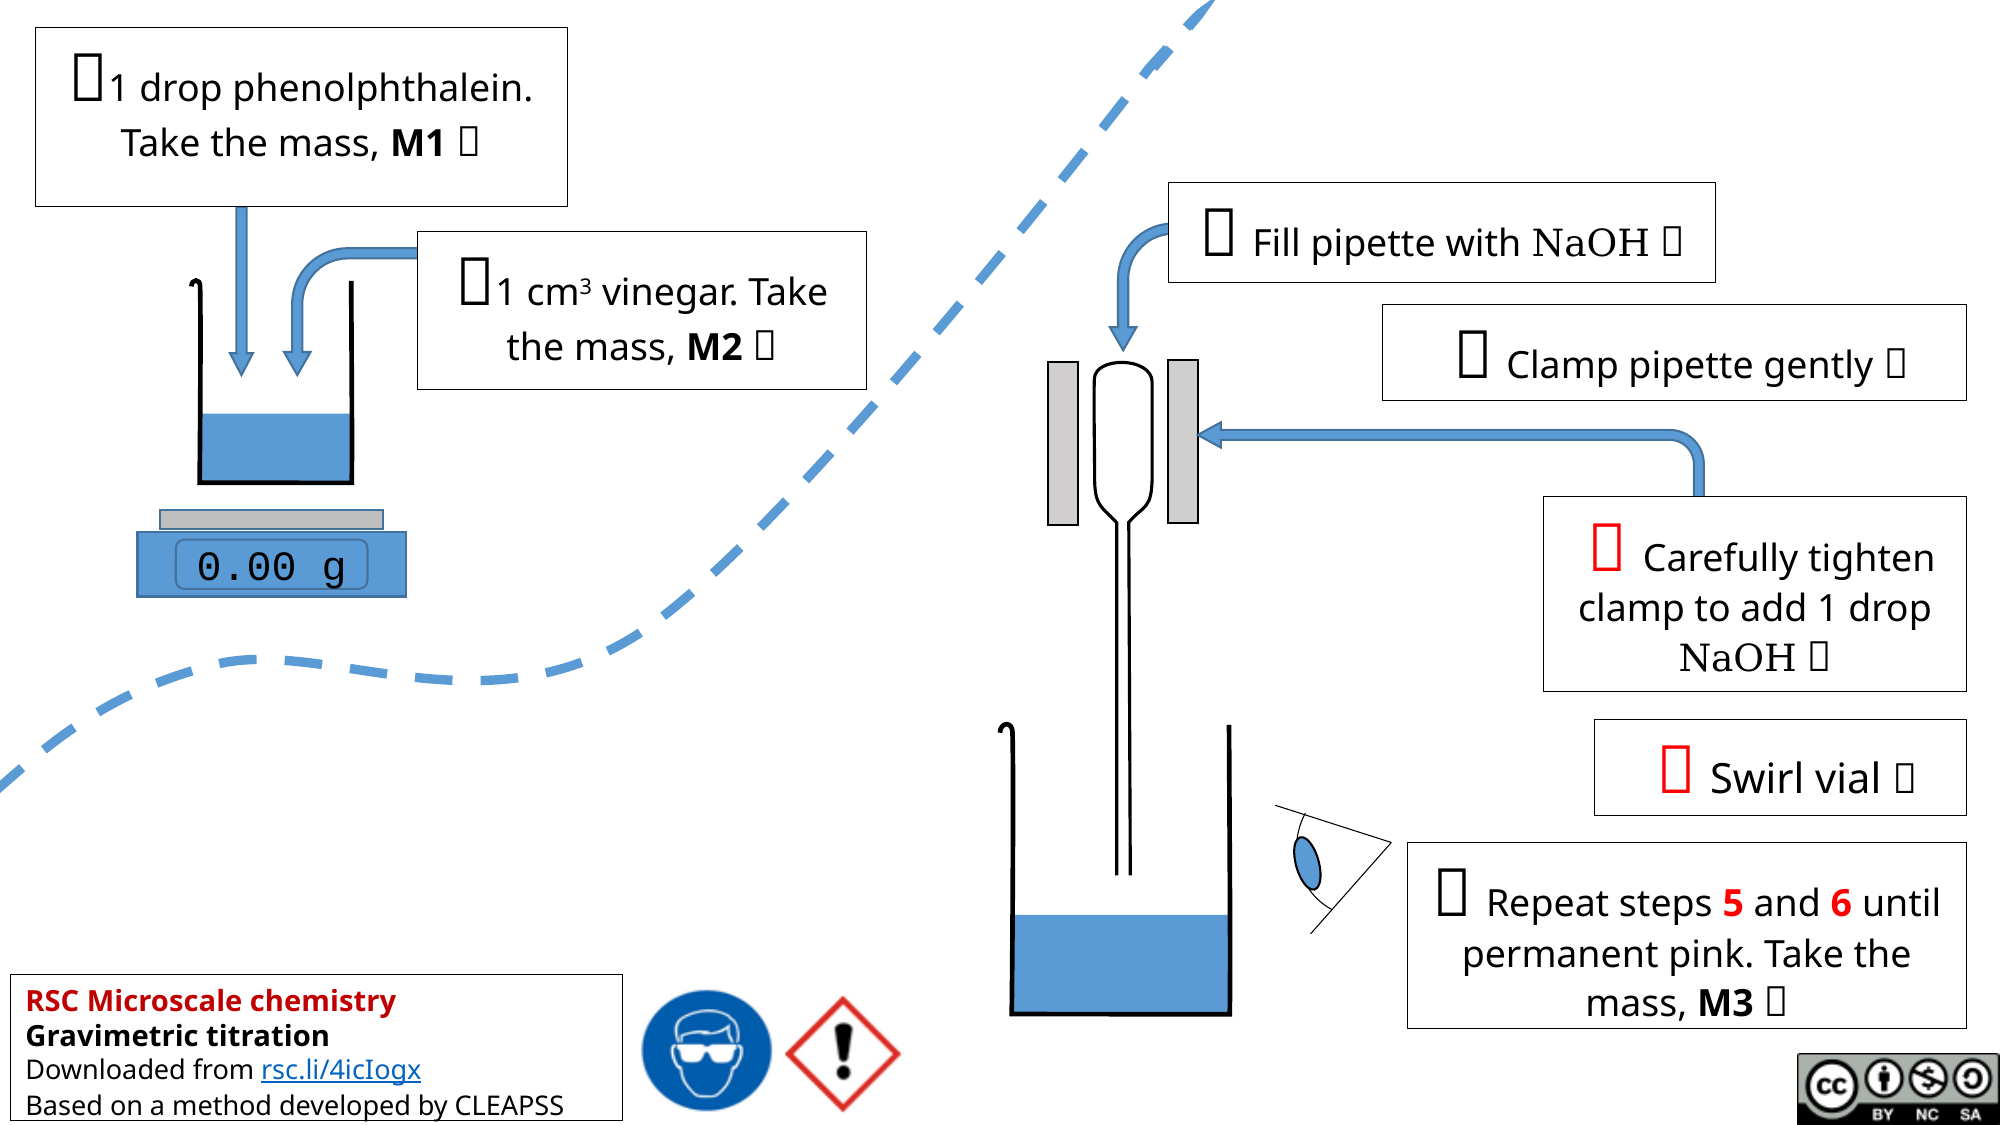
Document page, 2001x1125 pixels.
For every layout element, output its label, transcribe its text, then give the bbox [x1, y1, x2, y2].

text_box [1289, 773, 1436, 920]
text_box [1093, 361, 1154, 724]
picture [638, 987, 776, 1115]
text_box [296, 247, 417, 280]
text_box 1 cm3 vinegar. Take the mass, M2  [417, 231, 867, 390]
text_box [1108, 222, 1168, 353]
text_box  Repeat steps 5 and 6 until permanent pink. Take the mass, M3  [1407, 842, 1967, 1029]
picture [1797, 1053, 2000, 1125]
text_box  Swirl vial  [1594, 719, 1967, 816]
text_box  Carefully tighten clamp to add 1 drop NaOH  [1543, 496, 1967, 692]
picture [784, 995, 903, 1114]
text_box [1047, 361, 1079, 526]
text_box 1 drop phenolphthalein. Take the mass, M1  [35, 27, 568, 207]
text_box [191, 280, 352, 483]
text_box [1167, 359, 1199, 524]
text_box [1195, 420, 1705, 496]
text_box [137, 510, 406, 597]
text_box  Fill pipette with NaOH  [1168, 182, 1716, 283]
text_box [0, 13, 1200, 789]
text_box  Clamp pipette gently  [1382, 304, 1967, 401]
text_box RSC Microscale chemistry Gravimetric titration Downloaded from rsc.li/4icIogx Based on a method developed by CLEAPSS [10, 974, 623, 1121]
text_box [999, 724, 1231, 1015]
text_box [235, 207, 248, 280]
